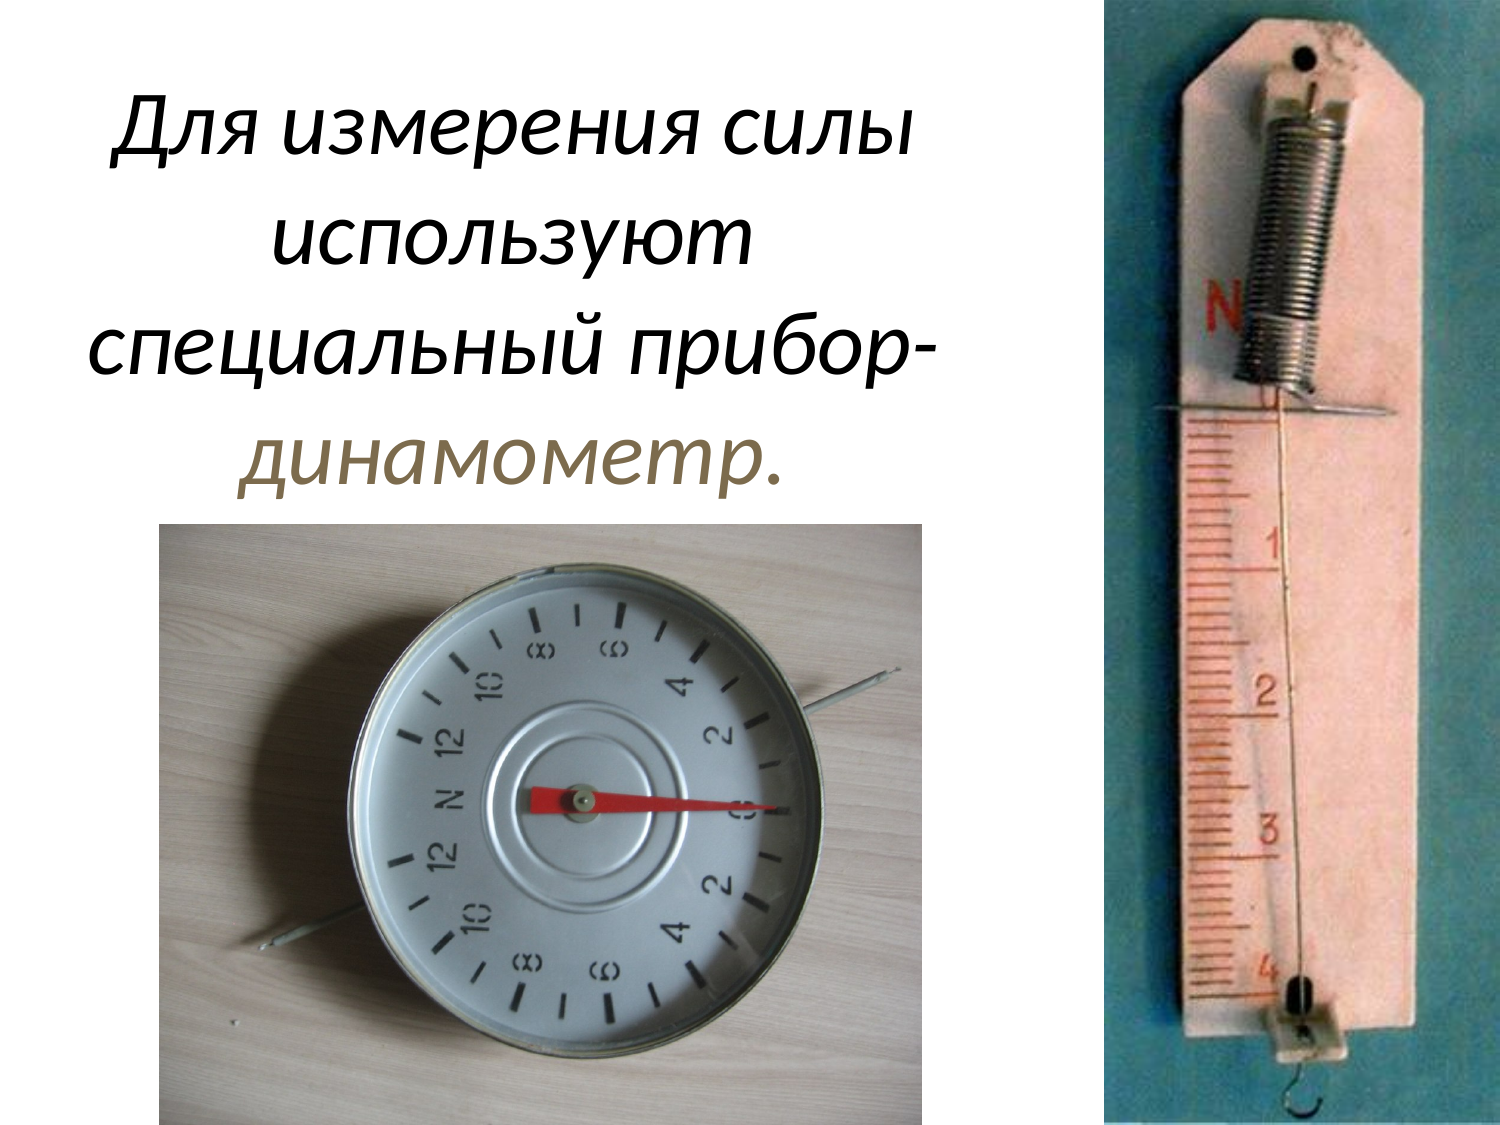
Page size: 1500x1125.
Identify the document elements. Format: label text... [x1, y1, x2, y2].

title Для измерения силы используют специальный прибор-динамометр. [52, 54, 975, 511]
picture [1104, 0, 1500, 1125]
picture [159, 524, 922, 1125]
